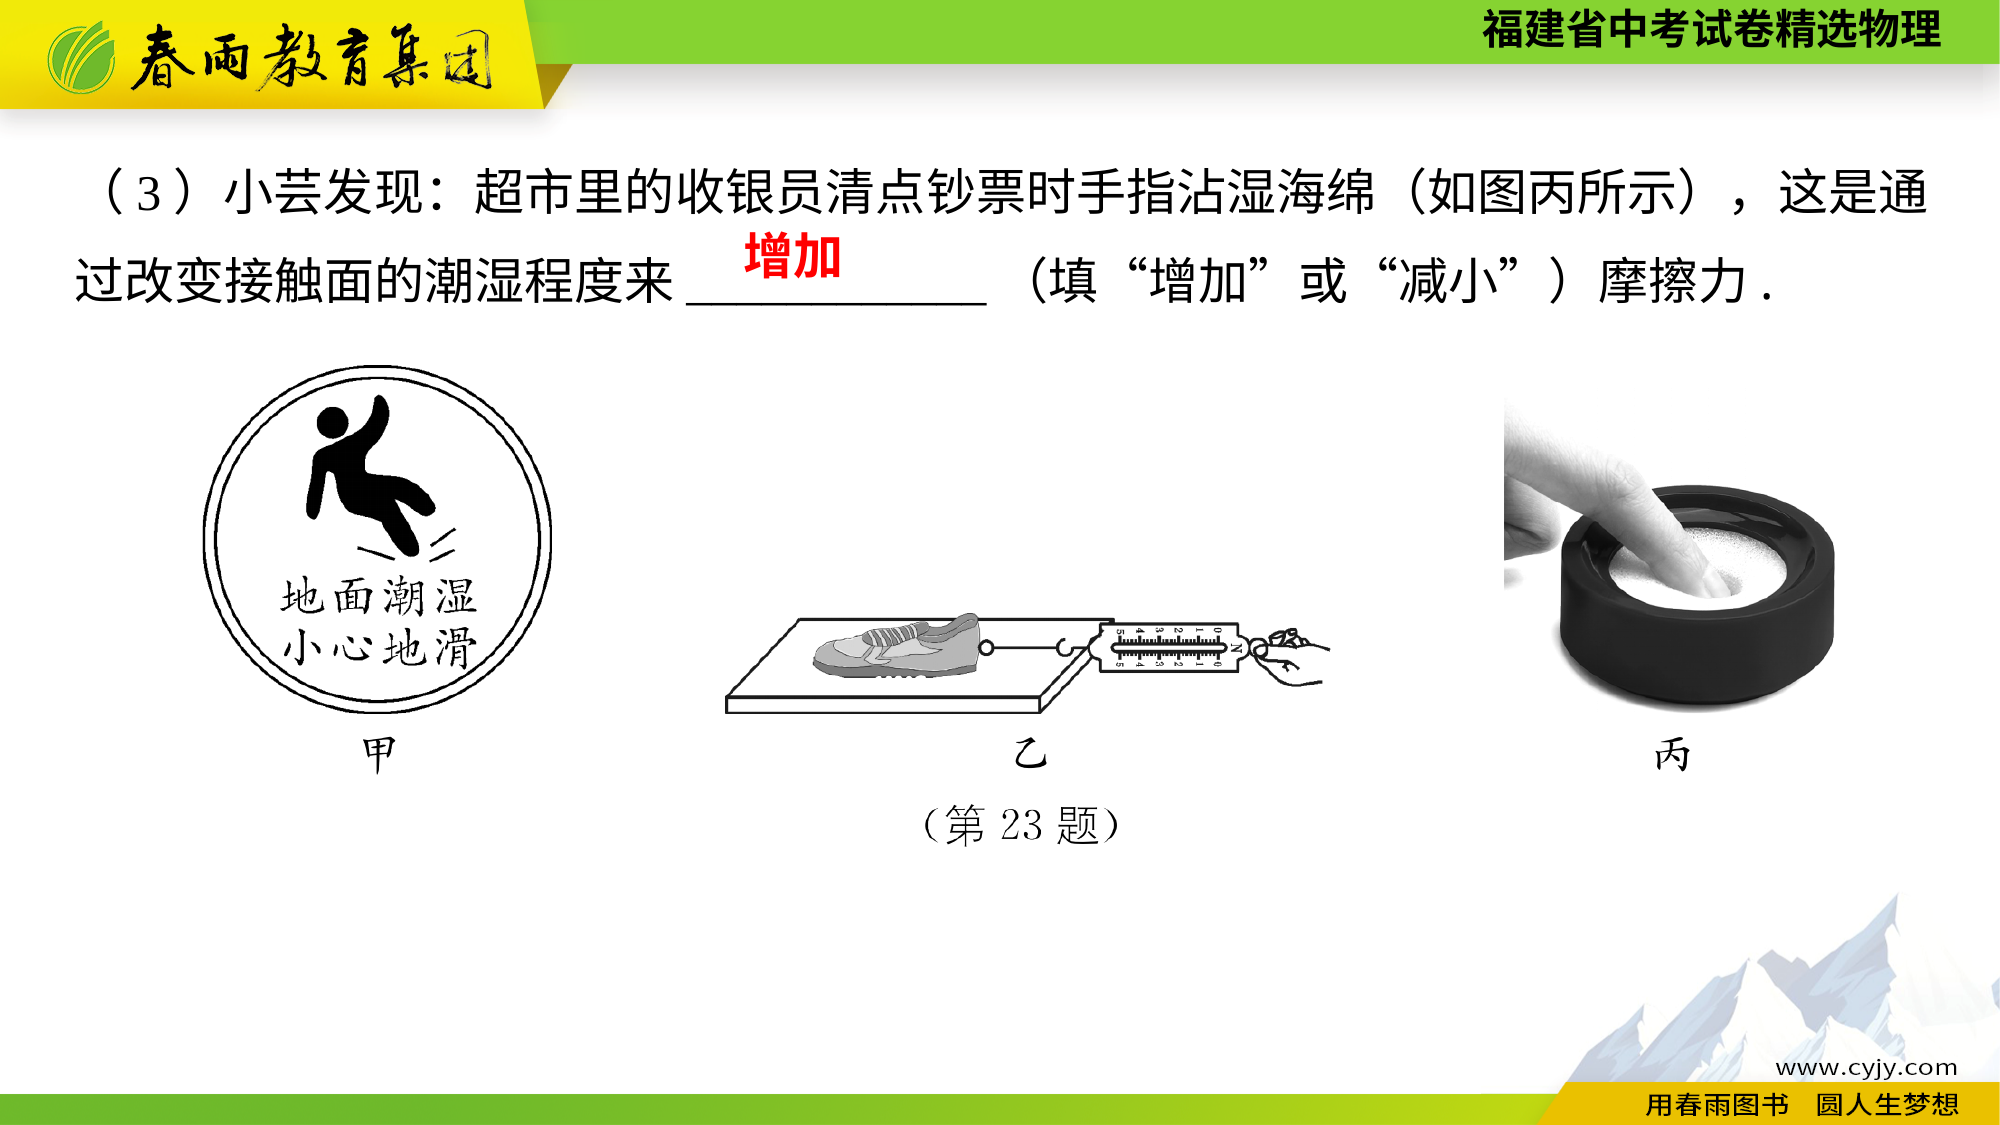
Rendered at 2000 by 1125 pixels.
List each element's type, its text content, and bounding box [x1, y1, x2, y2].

text_box 增加 [729, 217, 859, 292]
list （3）小芸发现：超市里的收银员清点钞票时手指沾湿海绵（如图丙所示），这是通过改变接触面的潮湿程度来____________（填“增加”或“减小”）摩擦力. [59, 122, 1944, 308]
picture [0, 0, 2000, 1125]
